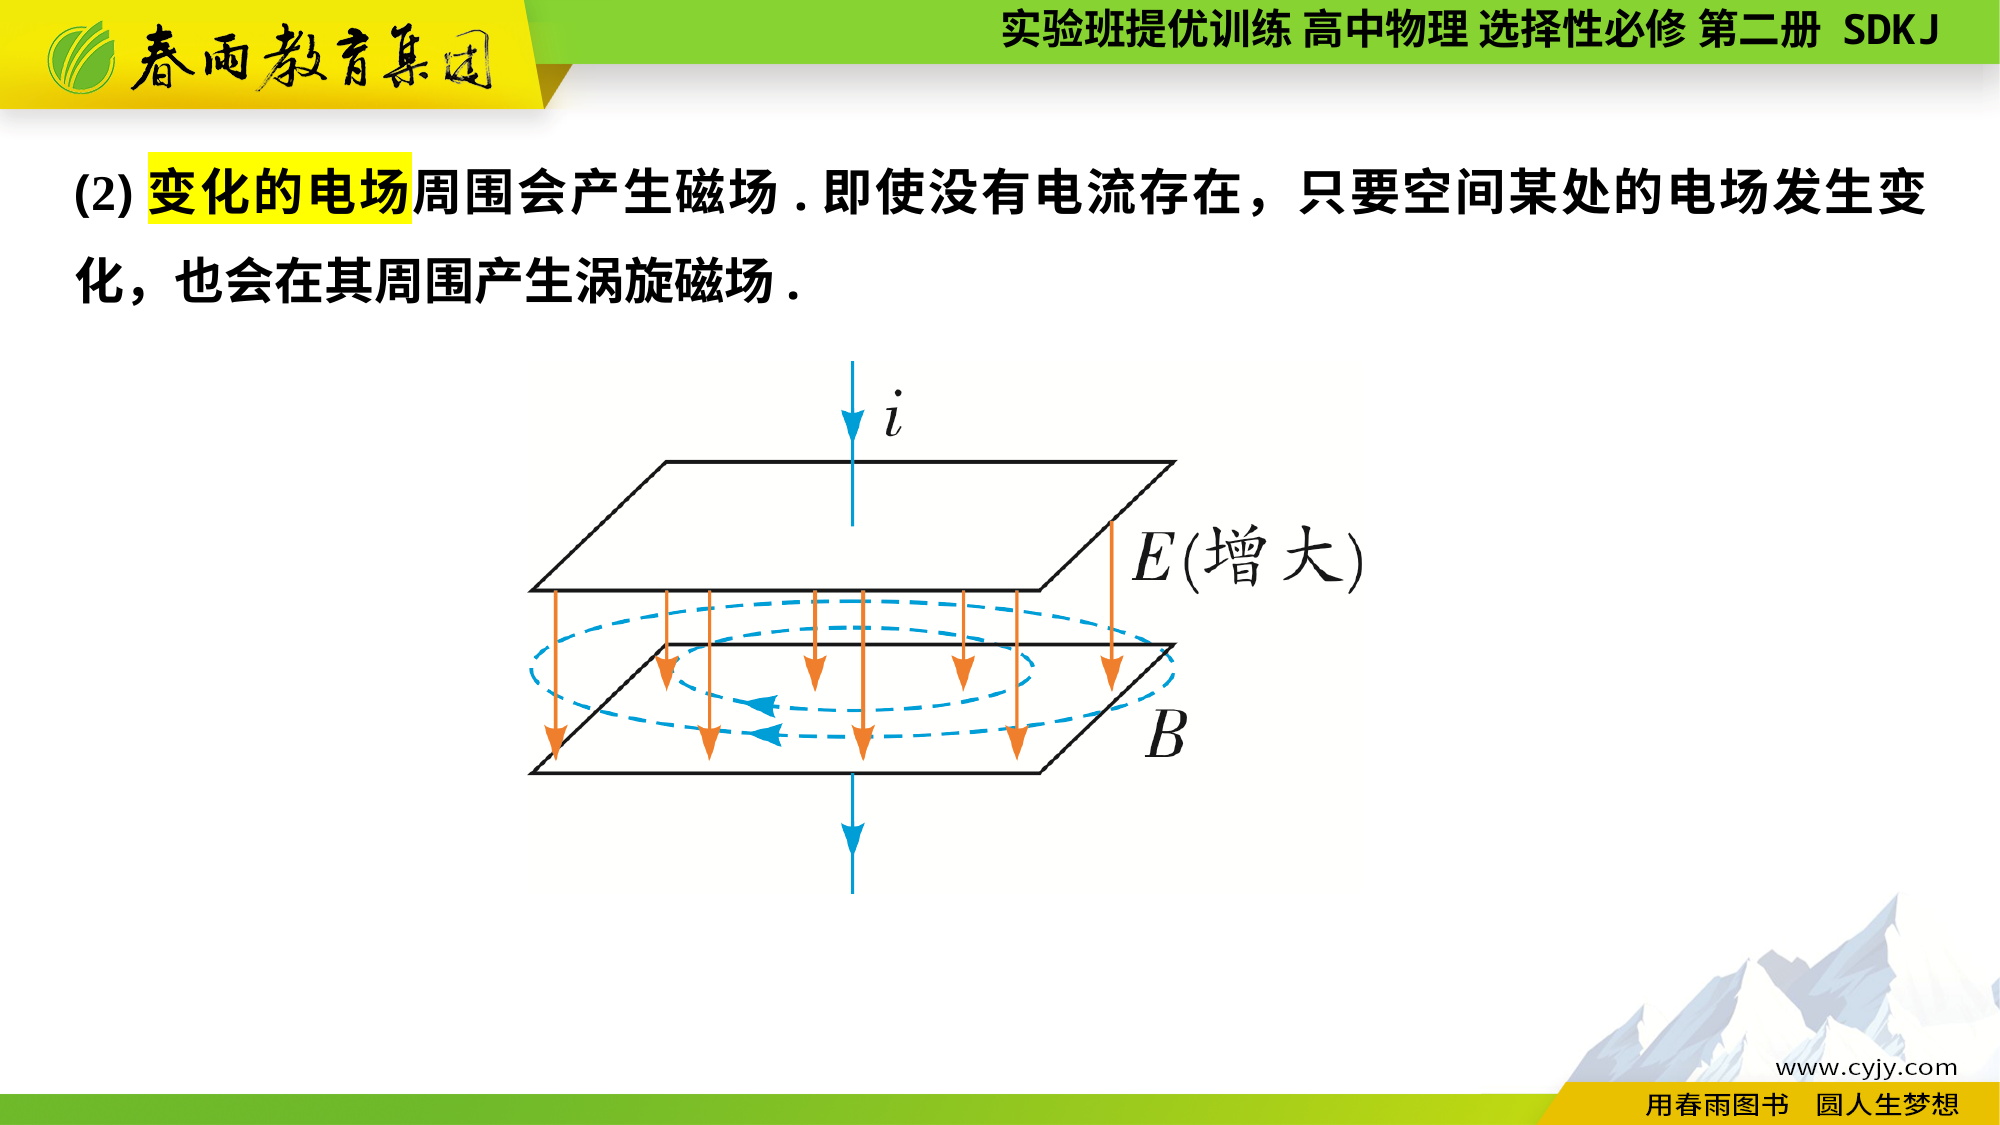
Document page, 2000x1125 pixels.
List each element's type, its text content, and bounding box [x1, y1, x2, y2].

list (2)变化的电场周围会产生磁场.即使没有电流存在，只要空间某处的电场发生变化，也会在其周围产生涡旋磁场. [59, 122, 1944, 308]
picture [0, 0, 2000, 1125]
